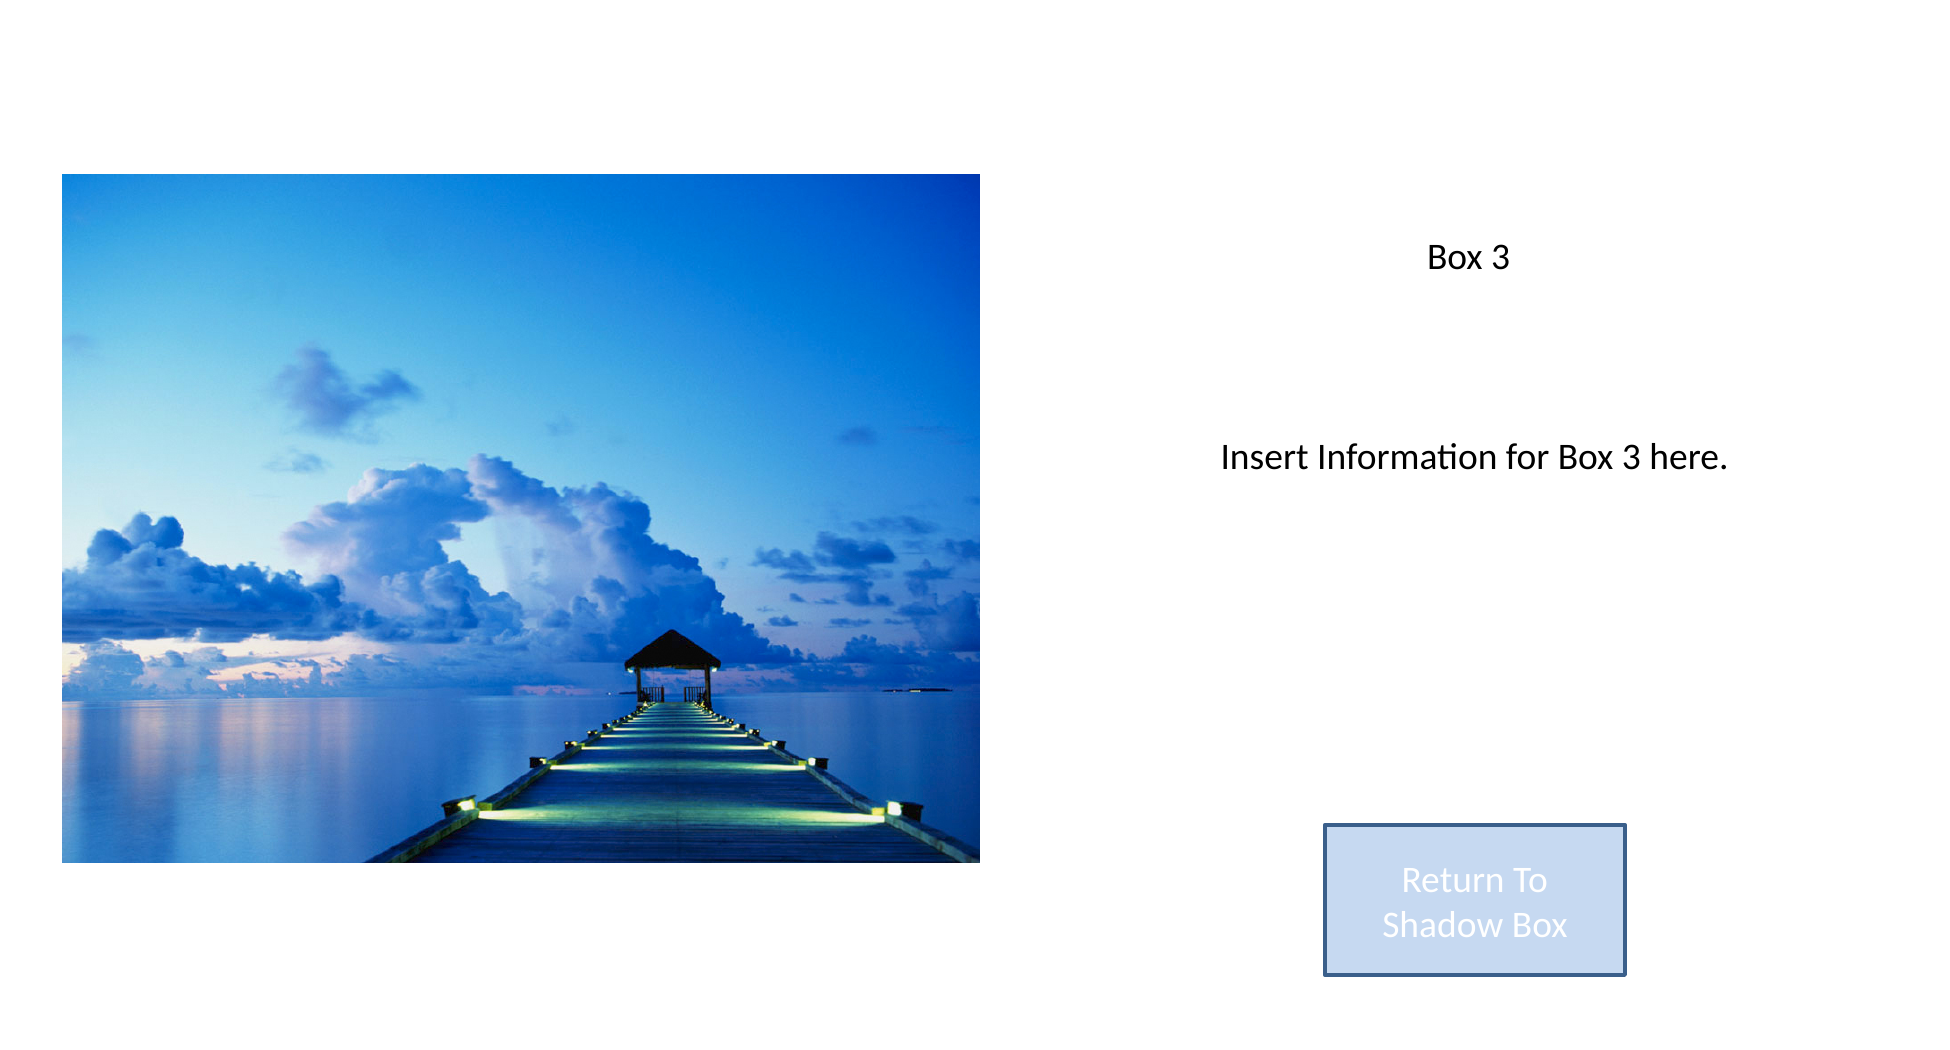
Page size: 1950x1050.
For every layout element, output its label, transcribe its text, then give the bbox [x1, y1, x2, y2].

picture [62, 174, 980, 863]
text_box Return To Shadow Box [1323, 823, 1627, 977]
text_box Insert Information for Box 3 here. [1099, 424, 1850, 485]
text_box Box 3 [1174, 224, 1763, 285]
